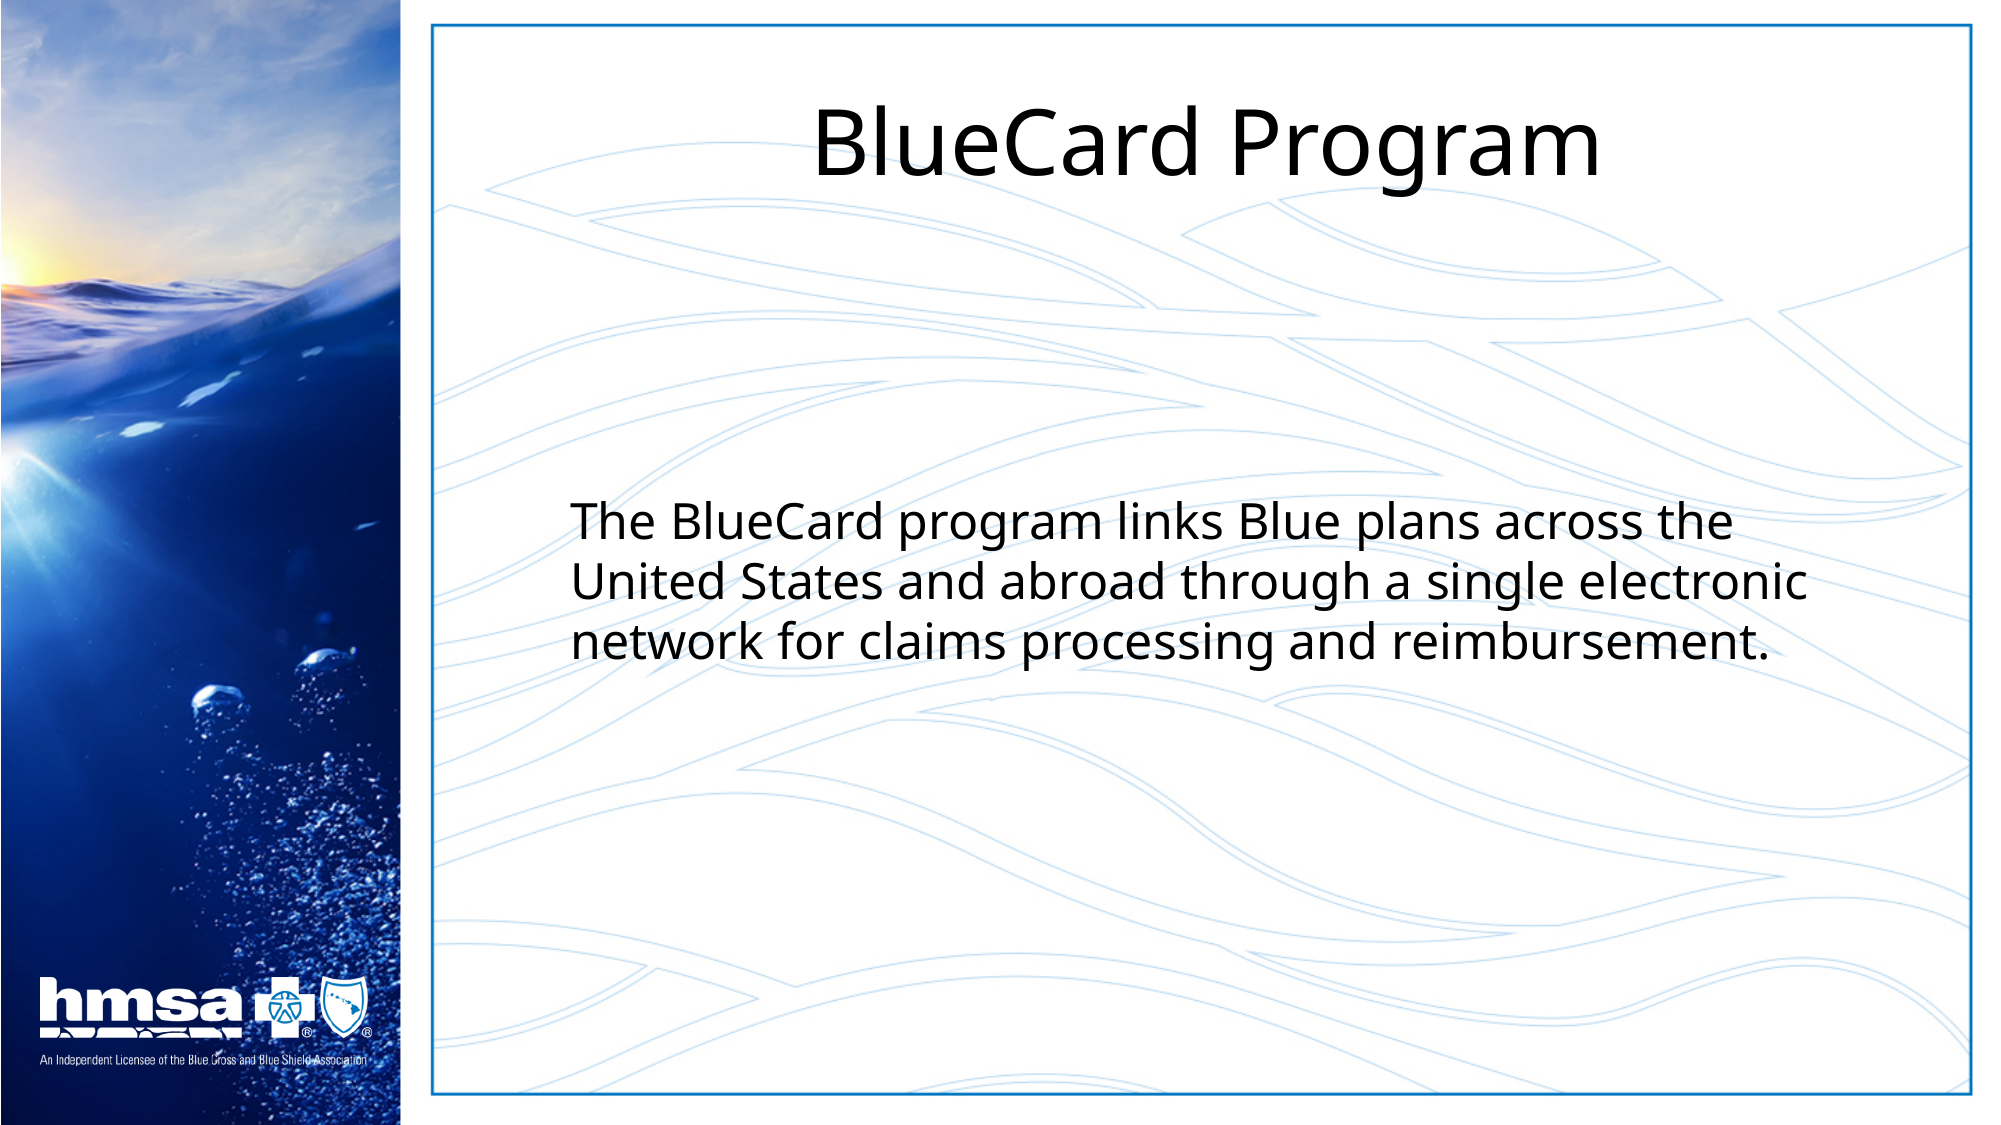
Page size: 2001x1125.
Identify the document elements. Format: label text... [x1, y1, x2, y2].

list The BlueCard program links Blue plans across the United States and abroad through a single electronic network for claims processing and reimbursement. [555, 272, 1906, 1049]
picture [1, 0, 1999, 1125]
title BlueCard Program [476, 45, 1939, 233]
